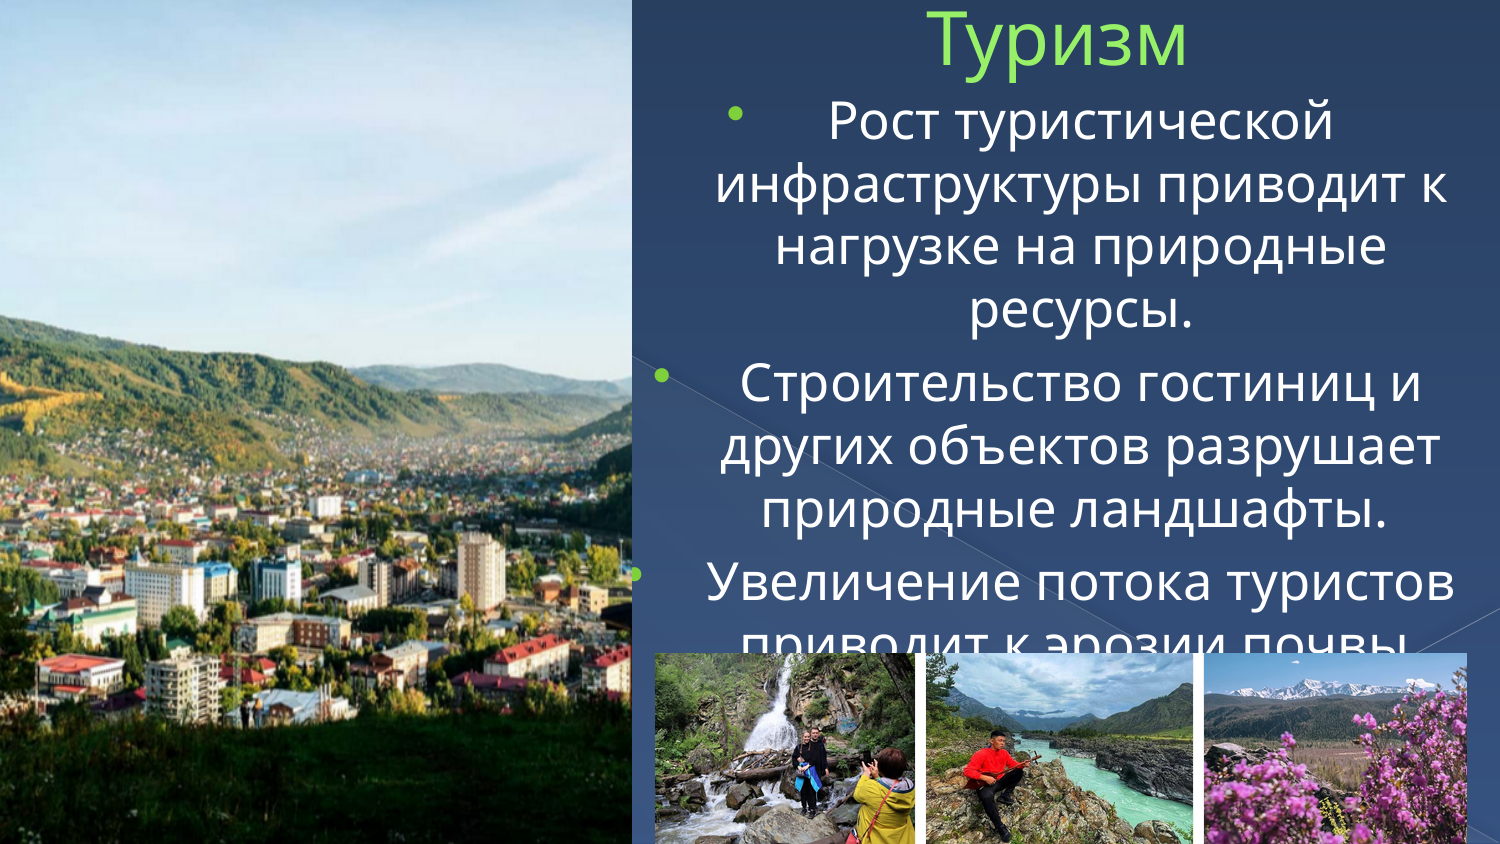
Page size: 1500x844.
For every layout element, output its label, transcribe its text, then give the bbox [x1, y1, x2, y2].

picture [655, 653, 1467, 844]
picture [0, 0, 633, 844]
title Туризм [636, 0, 1500, 79]
list Рост туристической инфраструктуры приводит к нагрузке на природные ресурсы. Строительство гостиниц и других объектов разрушает природные ландшафты. Увеличение потока туристов приводит к эрозии почвы. [636, 79, 1500, 694]
